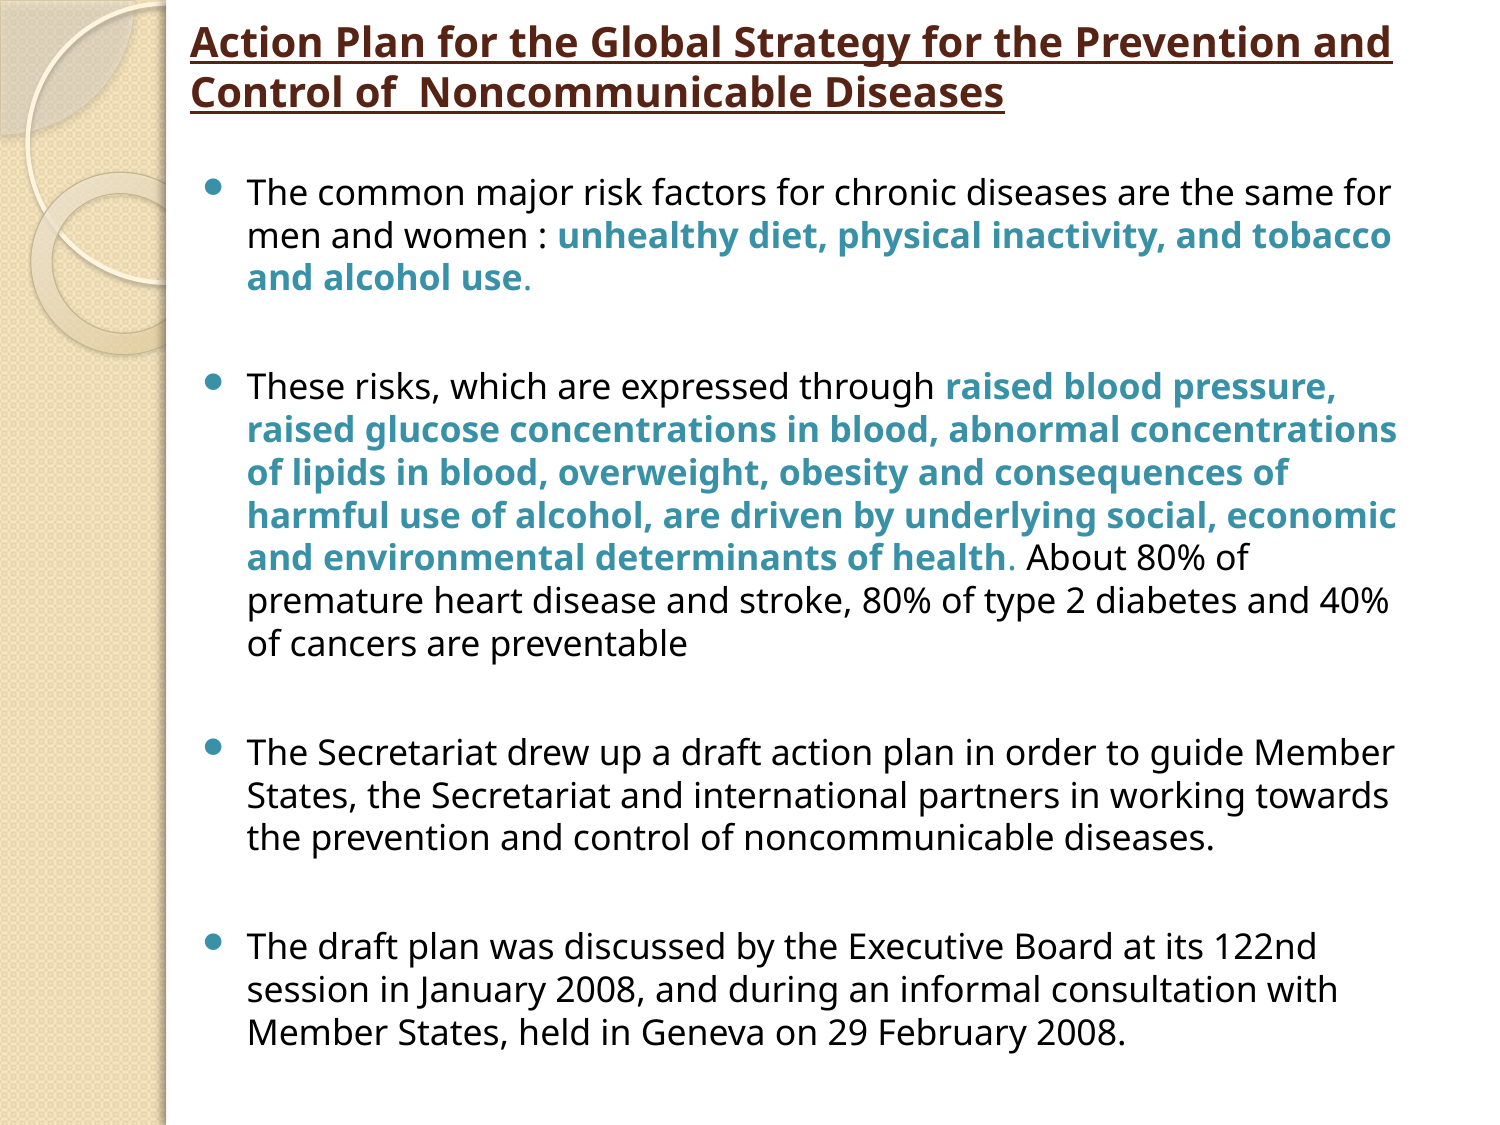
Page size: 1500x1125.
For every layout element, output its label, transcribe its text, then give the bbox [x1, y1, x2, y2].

list The common major risk factors for chronic diseases are the same for men and women : unhealthy diet, physical inactivity, and tobacco and alcohol use. These risks, which are expressed through raised blood pressure, raised glucose concentrations in blood, abnormal concentrations of lipids in blood, overweight, obesity and consequences of harmful use of alcohol, are driven by underlying social, economic and environmental determinants of health. About 80% of premature heart disease and stroke, 80% of type 2 diabetes and 40% of cancers are preventable The Secretariat drew up a draft action plan in order to guide Member States, the Secretariat and international partners in working towards the prevention and control of noncommunicable diseases. The draft plan was discussed by the Executive Board at its 122nd session in January 2008, and during an informal consultation with Member States, held in Geneva on 29 February 2008. [174, 162, 1425, 1075]
title Action Plan for the Global Strategy for the Prevention and Control of Noncommunicable Diseases [174, 45, 1425, 138]
